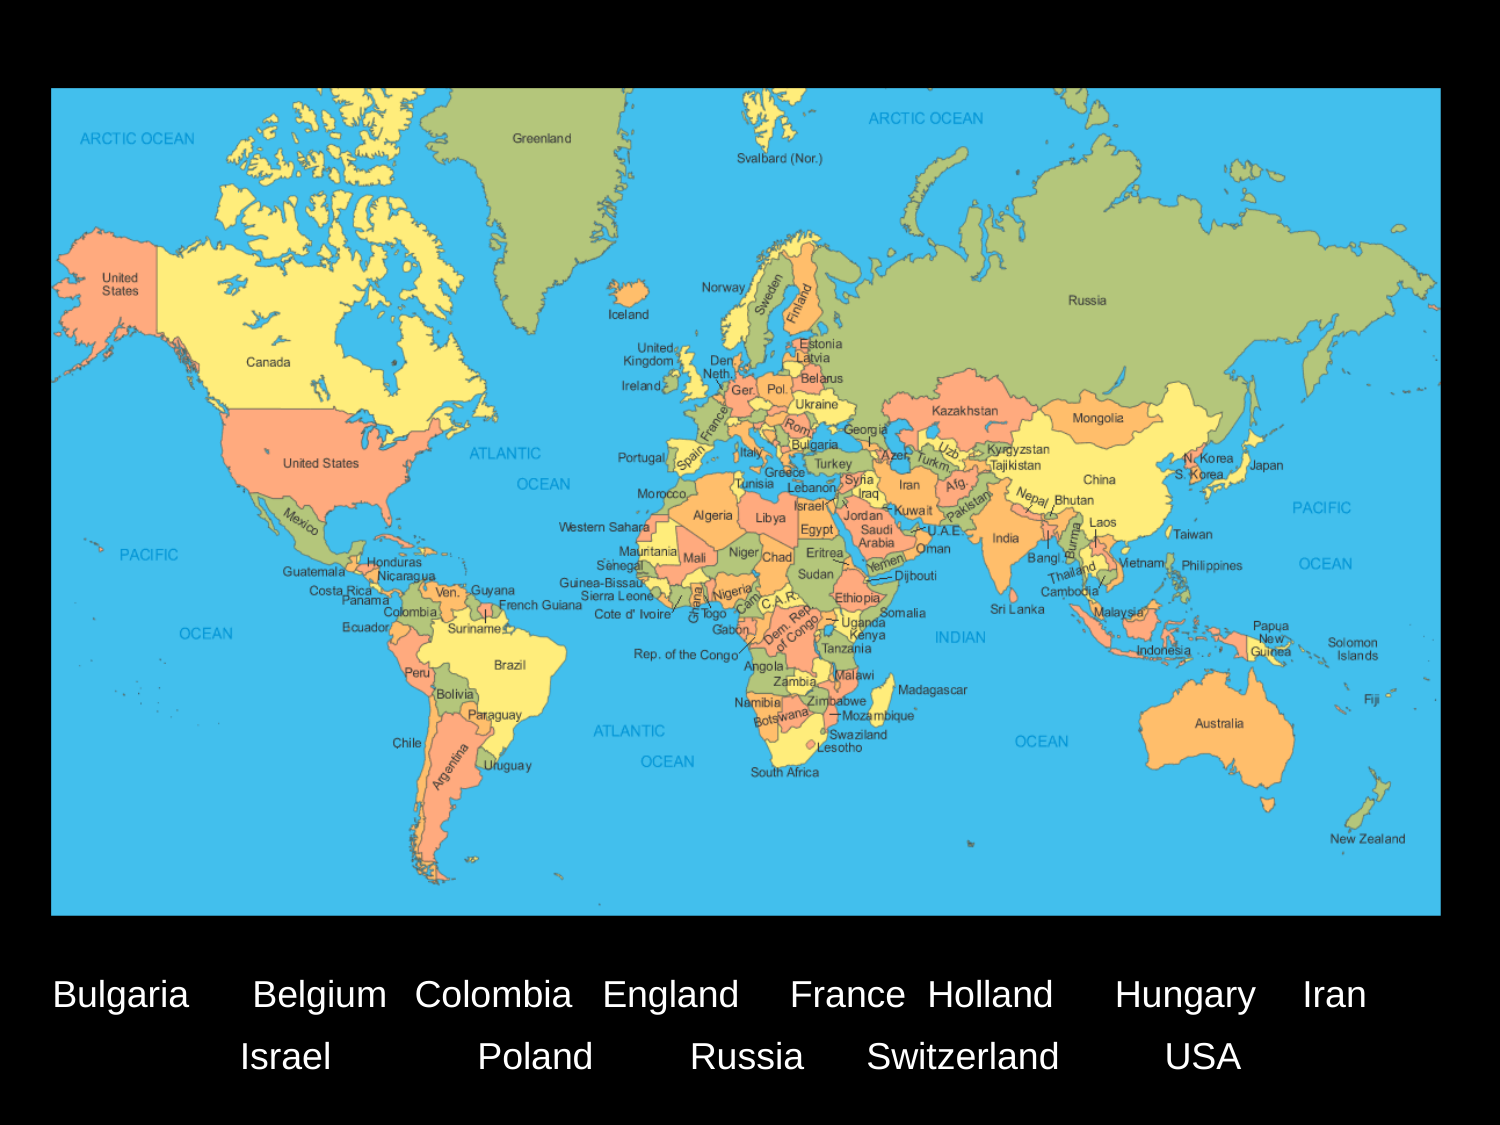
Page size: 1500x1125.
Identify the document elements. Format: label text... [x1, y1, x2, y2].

text_box USA [1149, 1024, 1300, 1085]
text_box Holland [975, 962, 1088, 1023]
text_box Switzerland [851, 1024, 1075, 1085]
text_box France [774, 962, 975, 1023]
text_box Colombia [425, 962, 587, 1023]
text_box Belgium [237, 962, 425, 1023]
text_box Israel [224, 1024, 375, 1085]
text_box Iran [1313, 962, 1438, 1023]
text_box Poland [462, 1024, 613, 1085]
text_box Russia [674, 1024, 825, 1085]
text_box England [587, 962, 763, 1023]
text_box Hungary [1099, 962, 1313, 1023]
text_box Bulgaria [37, 962, 225, 1023]
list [53, 91, 1439, 914]
